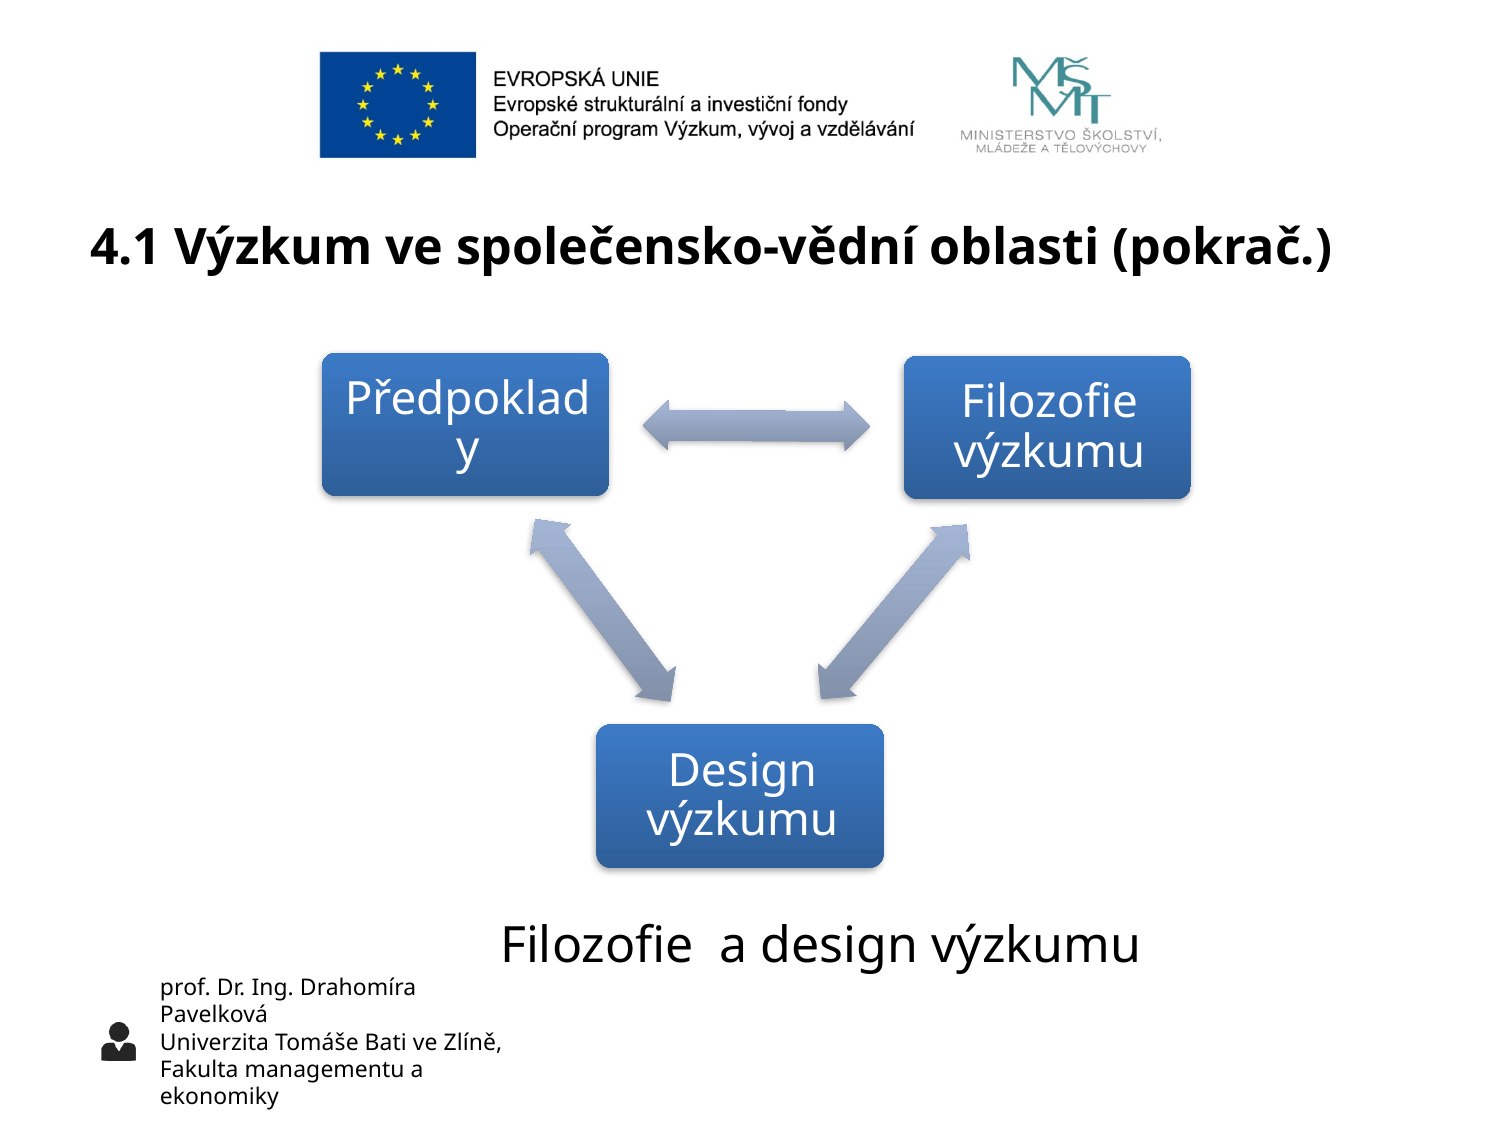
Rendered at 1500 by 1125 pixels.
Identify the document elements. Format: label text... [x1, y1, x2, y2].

title 4.1 Výzkum ve společensko-vědní oblasti (pokrač.) [75, 185, 1425, 305]
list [74, 349, 1426, 906]
footer prof. Dr. Ing. Drahomíra Pavelková Univerzita Tomáše Bati ve Zlíně, Fakulta managementu a ekonomiky [145, 999, 526, 1083]
picture [101, 1021, 136, 1062]
text_box Filozofie a design výzkumu [335, 904, 1500, 980]
picture [267, 0, 1213, 210]
